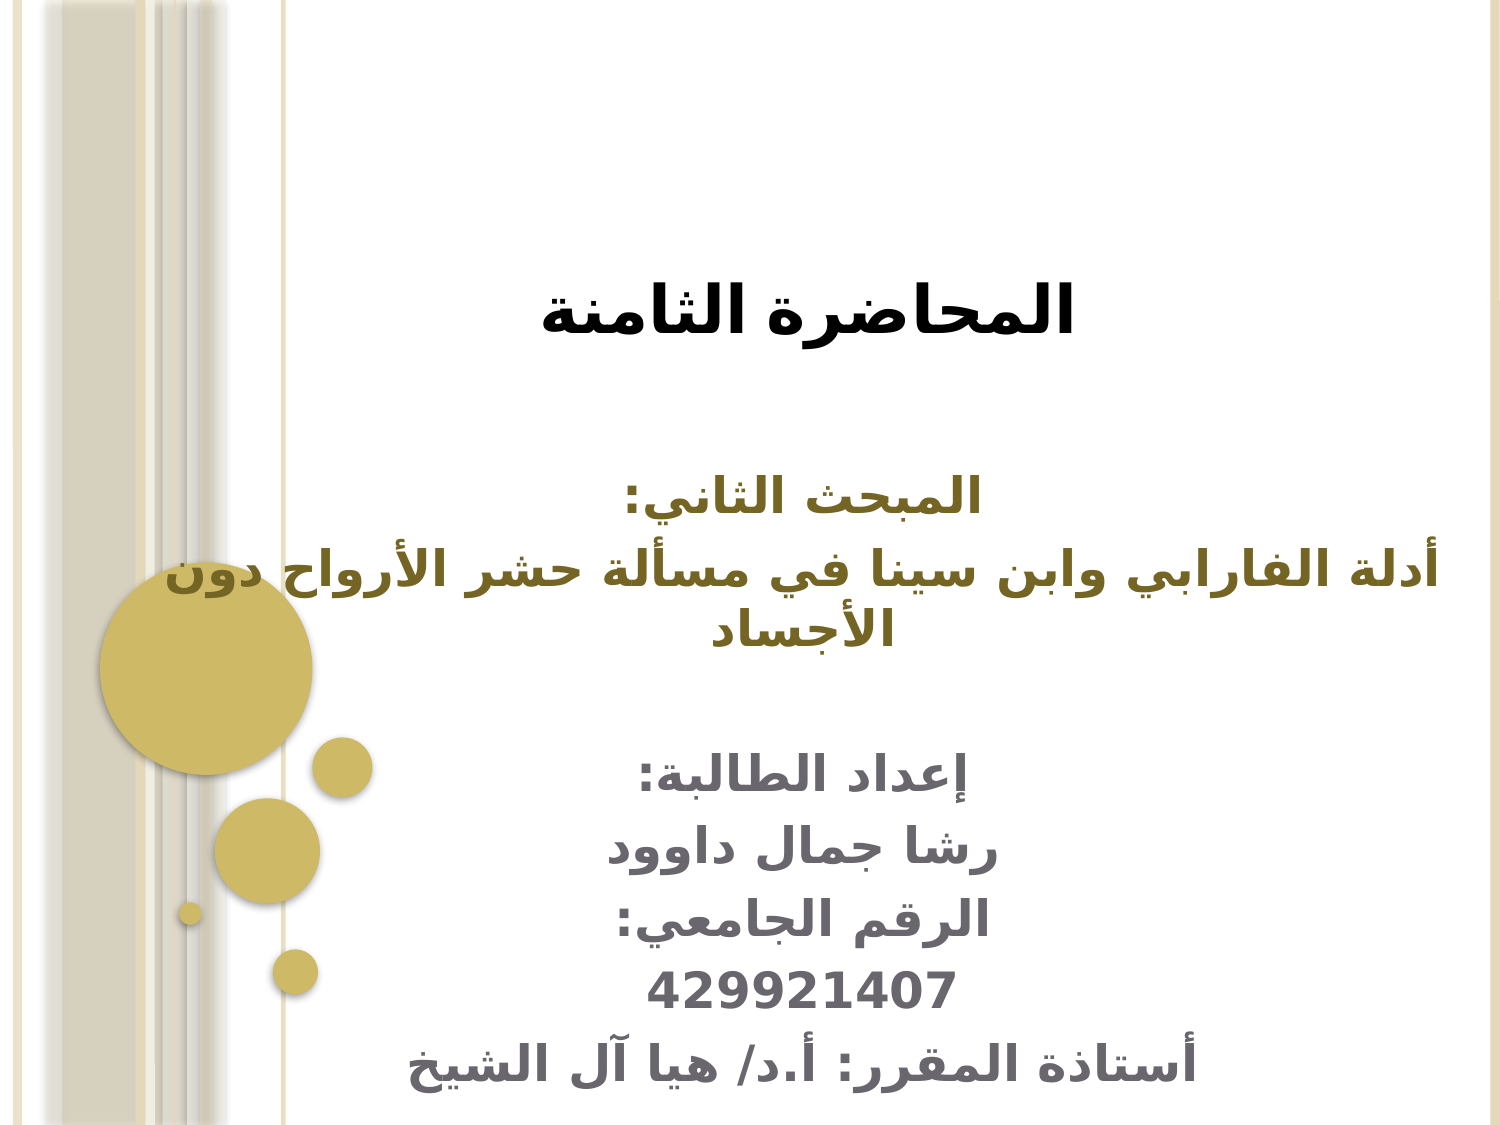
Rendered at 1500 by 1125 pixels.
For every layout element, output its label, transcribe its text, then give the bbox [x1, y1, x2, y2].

subtitle المبحث الثاني: أدلة الفارابي وابن سينا في مسألة حشر الأرواح دون الأجساد إعداد الطالبة: رشا جمال داوود الرقم الجامعي: 429921407 أستاذة المقرر: أ.د/ هيا آل الشيخ [147, 456, 1459, 870]
title المحاضرة الثامنة [171, 113, 1447, 355]
